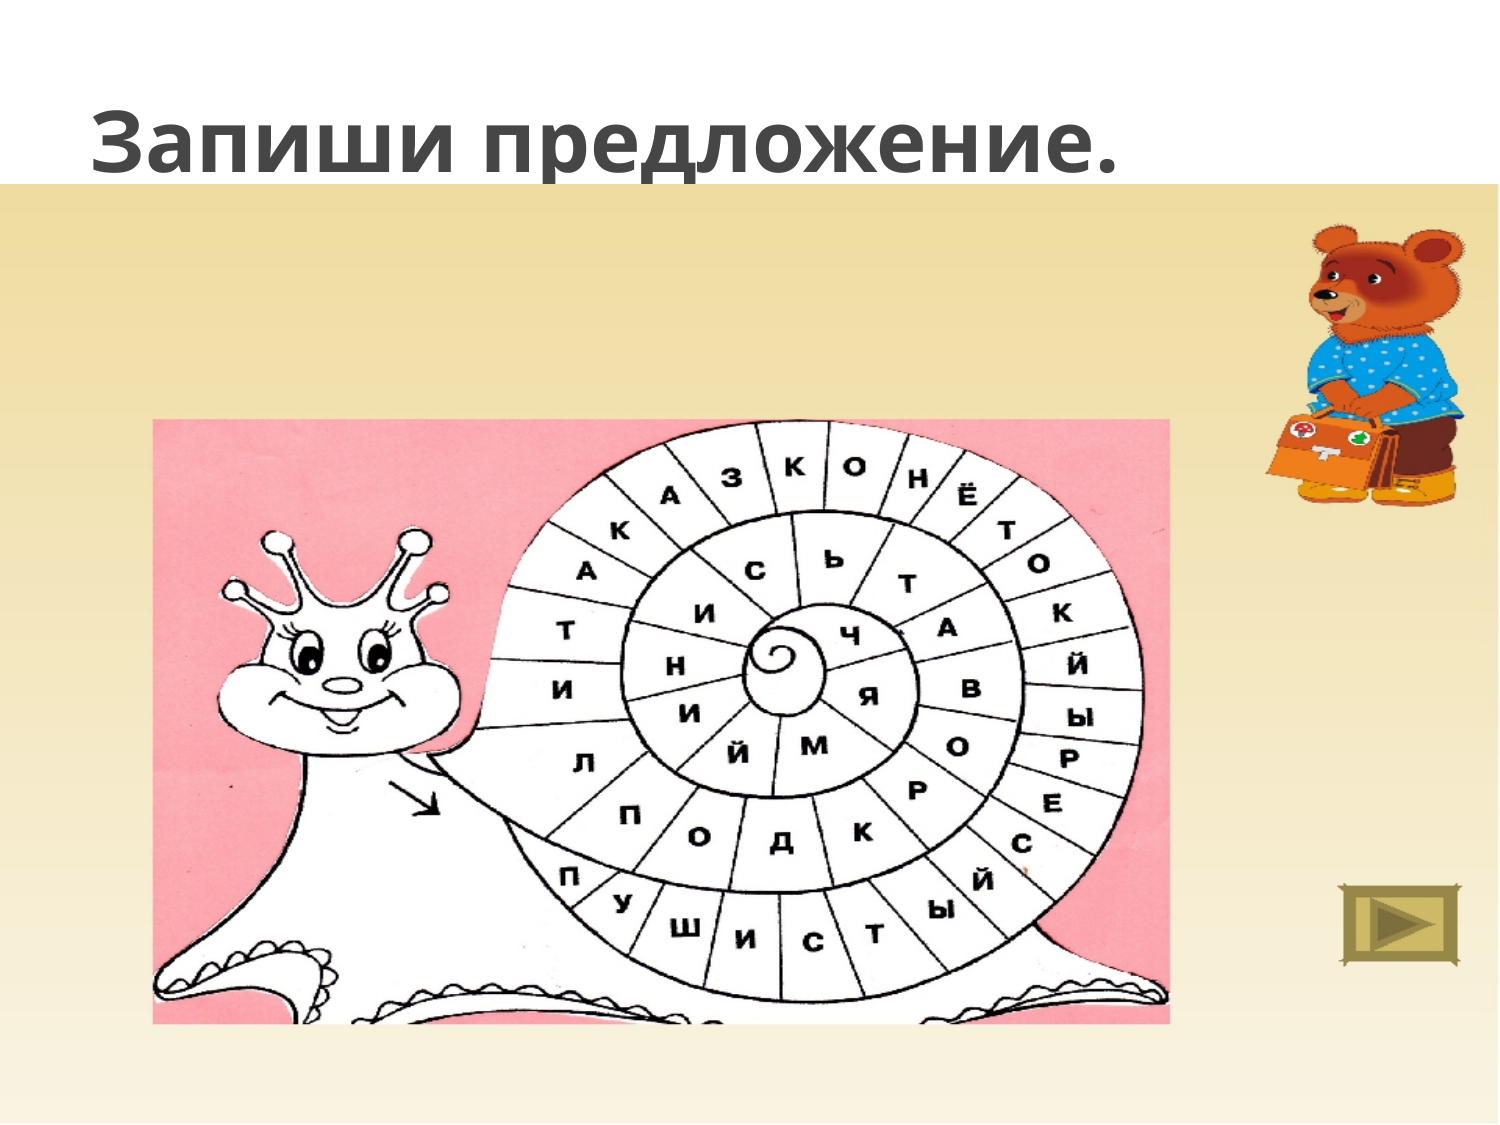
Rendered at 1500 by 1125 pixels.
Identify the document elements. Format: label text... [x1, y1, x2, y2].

title Запиши предложение. [75, 45, 1425, 184]
picture [0, 184, 1500, 1125]
